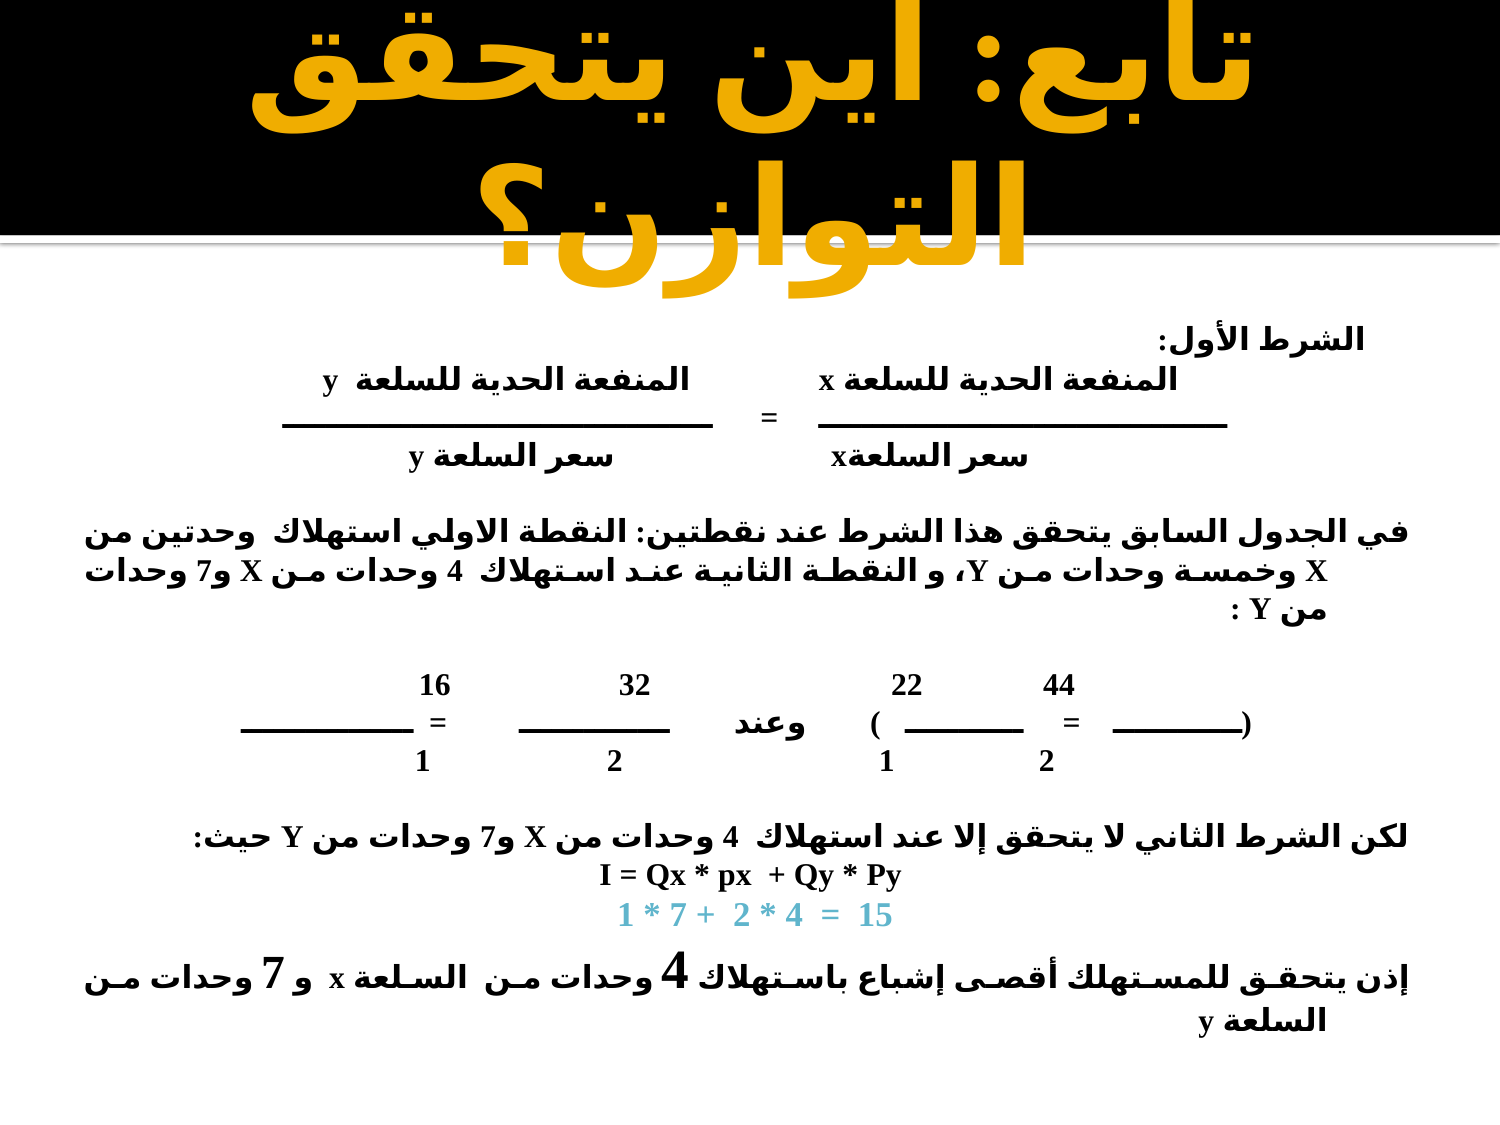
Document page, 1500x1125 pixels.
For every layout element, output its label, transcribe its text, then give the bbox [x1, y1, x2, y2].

list الشرط الأول: المنفعة الحدية للسلعة x المنفعة الحدية للسلعة y ــــــــــــــــــــــــــــــــــــــ = ــــــــــــــــــــــــــــــــــــــــ سعر السلعةx سعر السلعة y في الجدول السابق يتحقق هذا الشرط عند نقطتين: النقطة الاولي استهلاك وحدتين من X وخمسة وحدات من Y، و النقطة الثانية عند استهلاك 4 وحدات من X و7 وحدات من Y : 44 22 32 16 (ــــــــــــ = ـــــــــــ ) وعند ــــــــــــــ = ــــــــــــــــ 2 1 2 1 لكن الشرط الثاني لا يتحقق إلا عند استهلاك 4 وحدات من X و7 وحدات من Y حيث: I = Qx * px + Qy * Py 15 = 4 * 2 + 7 * 1 إذن يتحقق للمستهلك أقصى إشباع باستهلاك 4 وحدات من السلعة x و 7 وحدات من السلعة y [75, 291, 1425, 1050]
title تابع: أين يتحقق التوازن؟ [75, 25, 1425, 231]
